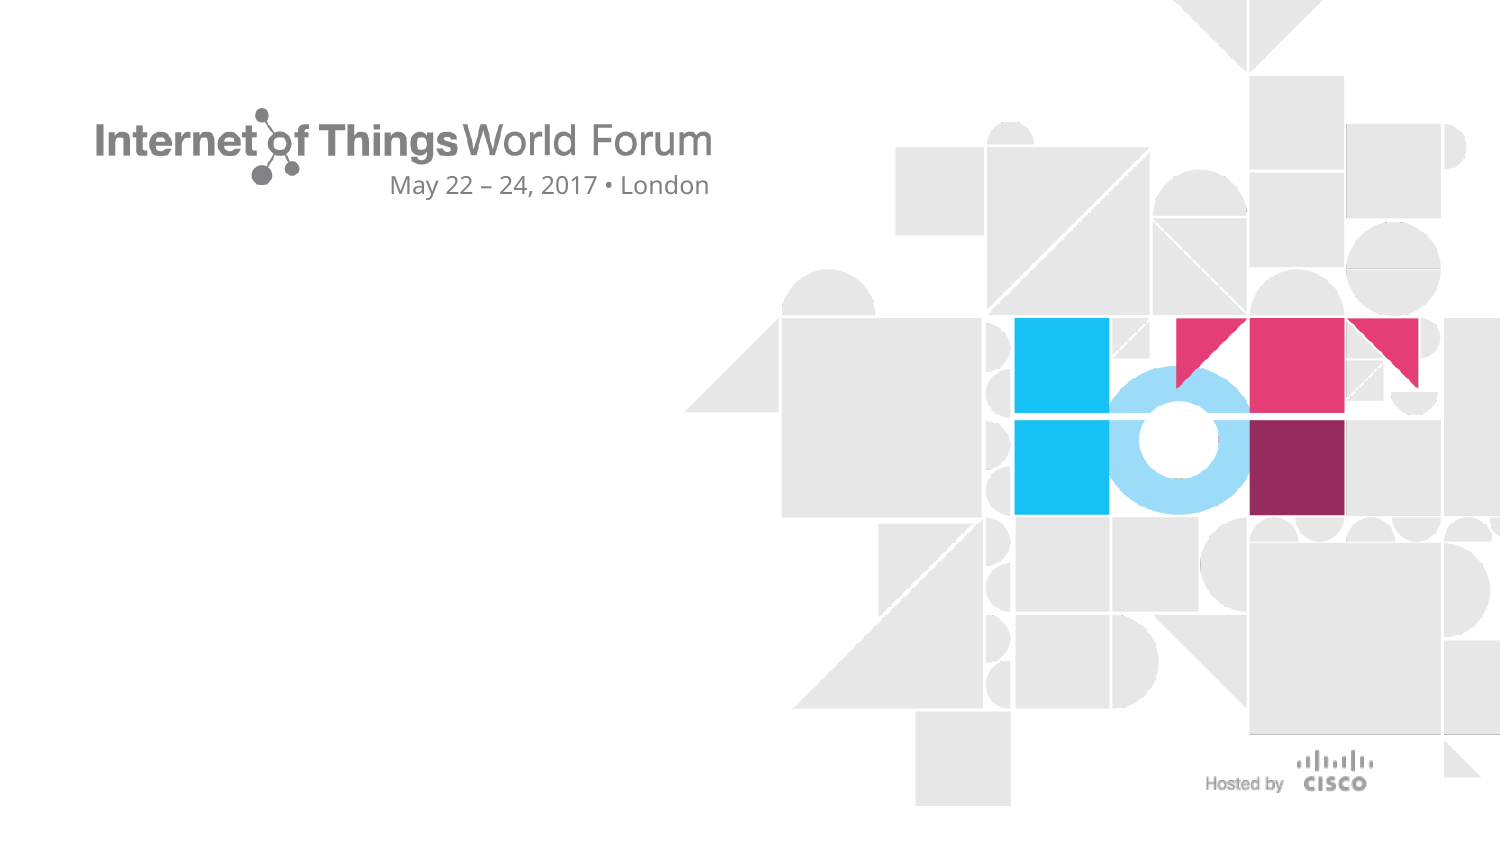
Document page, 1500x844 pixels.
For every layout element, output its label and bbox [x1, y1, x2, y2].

picture [96, 0, 1500, 808]
